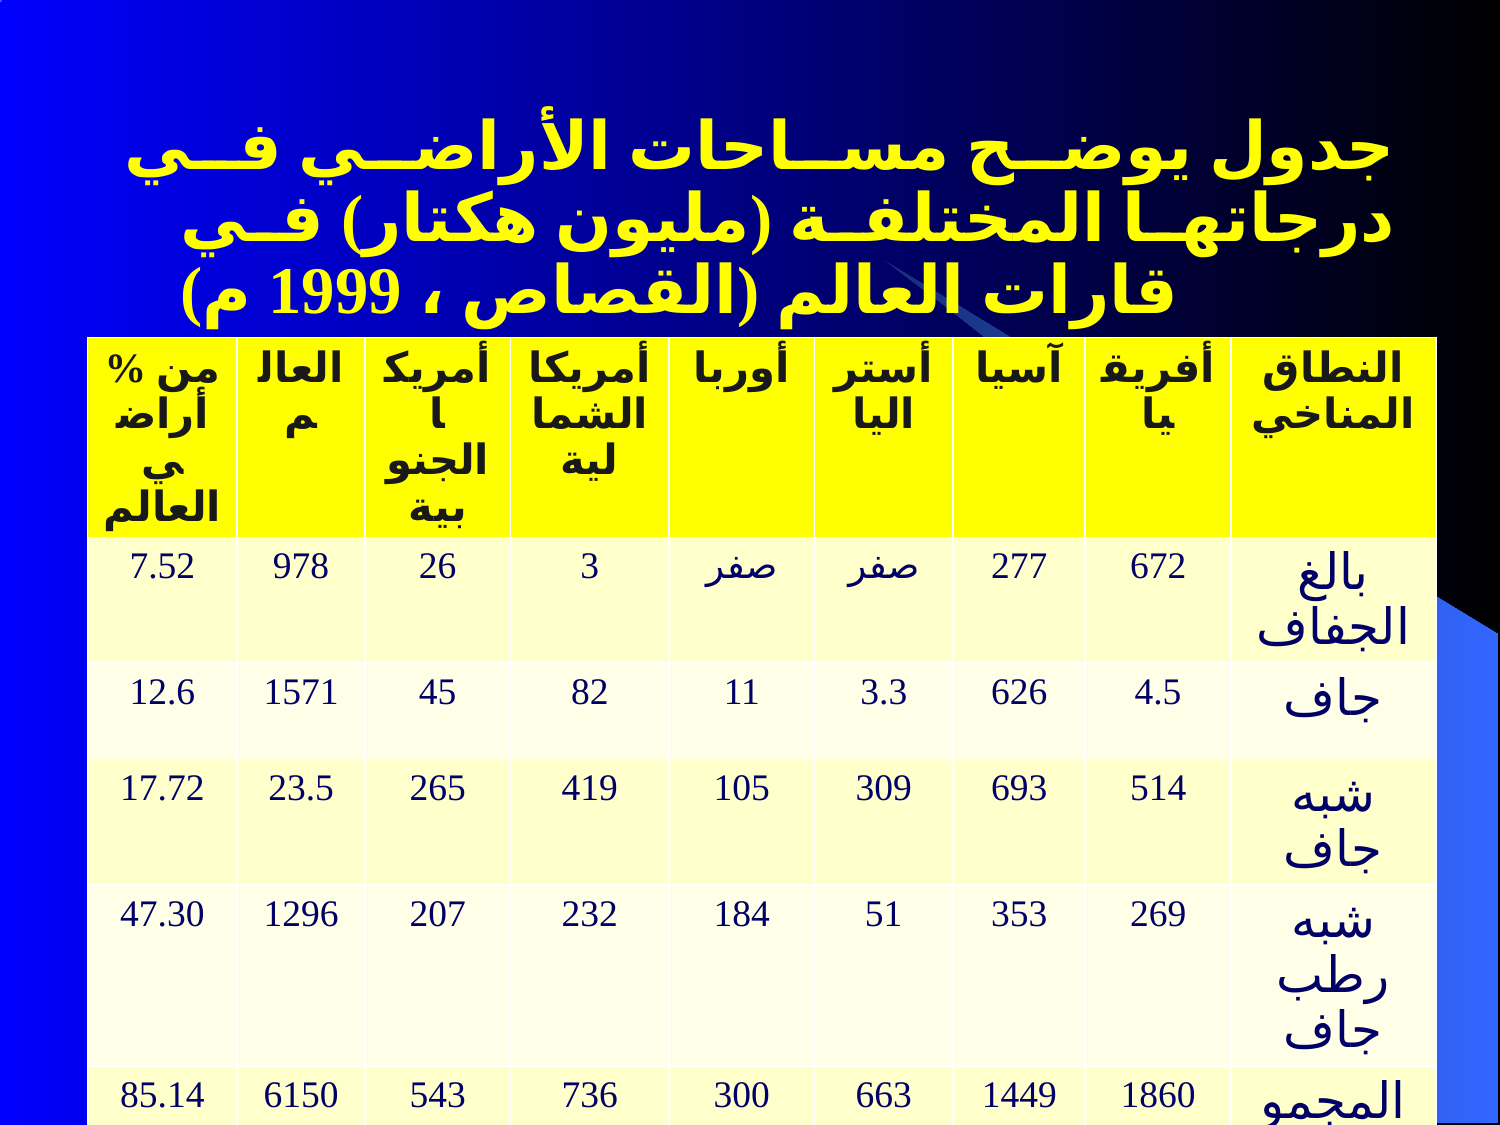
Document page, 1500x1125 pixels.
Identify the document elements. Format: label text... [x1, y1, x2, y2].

table_cell 1571 [238, 664, 364, 759]
table_cell 17.72 [88, 760, 236, 884]
table_cell 265 [366, 760, 510, 884]
table_cell 736 [511, 1067, 668, 1125]
table_cell 207 [366, 886, 510, 1065]
table_cell 6150 [238, 1067, 364, 1125]
table_cell 45 [366, 664, 510, 759]
table_cell 300 [670, 1067, 814, 1125]
table_cell 26 [366, 538, 510, 662]
table_cell شبه جاف [1232, 760, 1435, 884]
table_cell 978 [238, 538, 364, 662]
table_cell 3.3 [815, 664, 952, 759]
table_cell 672 [1086, 538, 1230, 662]
table_cell 11 [670, 664, 814, 759]
table_cell 353 [954, 886, 1084, 1065]
table_cell 4.5 [1086, 664, 1230, 759]
table_cell 184 [670, 886, 814, 1065]
table_cell 277 [954, 538, 1084, 662]
table_header أوربا [670, 338, 814, 537]
table_cell 663 [815, 1067, 952, 1125]
table_cell 82 [511, 664, 668, 759]
table_cell 232 [511, 886, 668, 1065]
table_cell 419 [511, 760, 668, 884]
table_header أستراليا [815, 338, 952, 537]
table_header % من أراضي العالم [88, 338, 236, 537]
table_cell 309 [815, 760, 952, 884]
table_header أمريكا الجنوبية [366, 338, 510, 537]
table_header العالم [238, 338, 364, 537]
table_header النطاق المناخي [1232, 338, 1435, 537]
table_cell 1449 [954, 1067, 1084, 1125]
table_cell 1860 [1086, 1067, 1230, 1125]
table_cell شبه رطب جاف [1232, 886, 1435, 1065]
table_cell صفر [670, 538, 814, 662]
table_cell المجموع [1232, 1067, 1435, 1125]
table_cell 51 [815, 886, 952, 1065]
table_cell 3 [511, 538, 668, 662]
table_cell بالغ الجفاف [1232, 538, 1435, 662]
table_cell 7.52 [88, 538, 236, 662]
table_cell 693 [954, 760, 1084, 884]
table_cell 626 [954, 664, 1084, 759]
table_cell 85.14 [88, 1067, 236, 1125]
table_cell 23.5 [238, 760, 364, 884]
table_cell 47.30 [88, 886, 236, 1065]
table_cell صفر [815, 538, 952, 662]
list جدول يوضح مساحات الأراضي في درجاتها المختلفة (مليون هكتار) في قارات العالم (القصاص ، 1999 م) [94, 103, 1426, 263]
table_header أمريكا الشمالية [511, 338, 668, 537]
table_cell 105 [670, 760, 814, 884]
table_cell 12.6 [88, 664, 236, 759]
table_cell 1296 [238, 886, 364, 1065]
table_cell 269 [1086, 886, 1230, 1065]
table_header آسيا [954, 338, 1084, 537]
table_cell 514 [1086, 760, 1230, 884]
table_header أفريقيا [1086, 338, 1230, 537]
table_cell جاف [1232, 664, 1435, 759]
table_cell 543 [366, 1067, 510, 1125]
